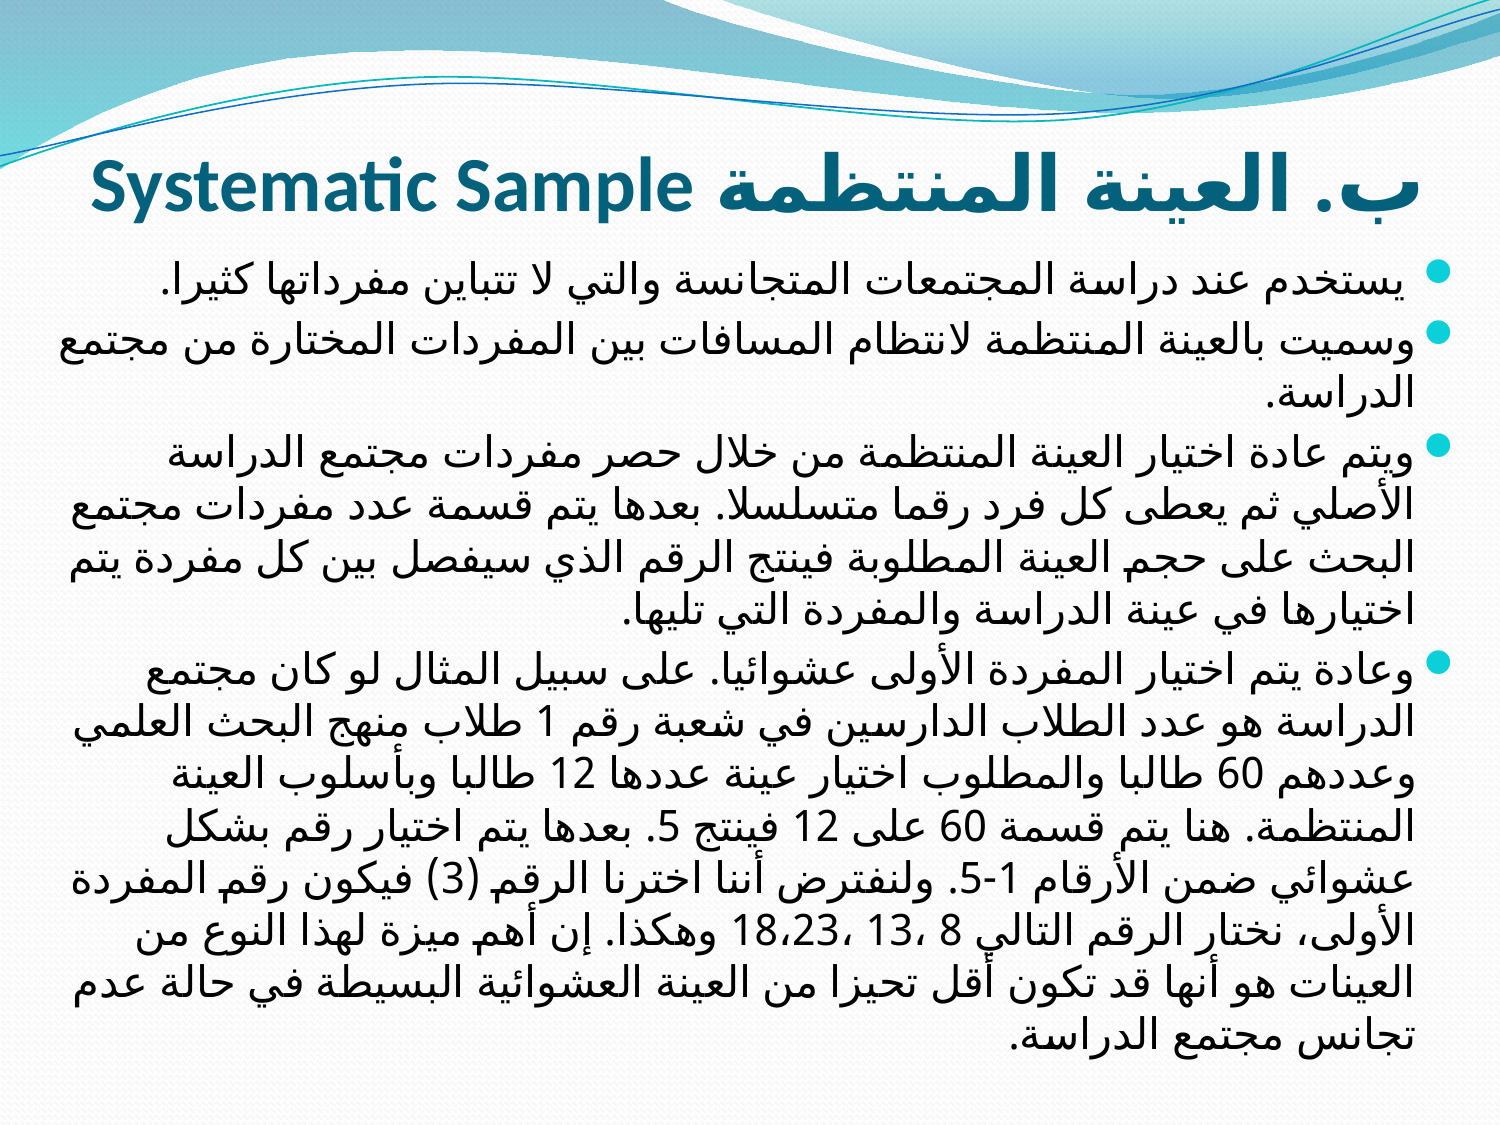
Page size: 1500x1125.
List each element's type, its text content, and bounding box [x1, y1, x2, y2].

title ب‌. العينة المنتظمة Systematic Sample [75, 115, 1425, 243]
list يستخدم عند دراسة المجتمعات المتجانسة والتي لا تتباين مفرداتها كثيرا. وسميت بالعينة المنتظمة لانتظام المسافات بين المفردات المختارة من مجتمع الدراسة. ويتم عادة اختيار العينة المنتظمة من خلال حصر مفردات مجتمع الدراسة الأصلي ثم يعطى كل فرد رقما متسلسلا. بعدها يتم قسمة عدد مفردات مجتمع البحث على حجم العينة المطلوبة فينتج الرقم الذي سيفصل بين كل مفردة يتم اختيارها في عينة الدراسة والمفردة التي تليها. وعادة يتم اختيار المفردة الأولى عشوائيا. على سبيل المثال لو كان مجتمع الدراسة هو عدد الطلاب الدارسين في شعبة رقم 1 طلاب منهج البحث العلمي وعددهم 60 طالبا والمطلوب اختيار عينة عددها 12 طالبا وبأسلوب العينة المنتظمة. هنا يتم قسمة 60 على 12 فينتج 5. بعدها يتم اختيار رقم بشكل عشوائي ضمن الأرقام 1-5. ولنفترض أننا اخترنا الرقم (3) فيكون رقم المفردة الأولى، نختار الرقم التالي 8 ،13 ،18،23 وهكذا. إن أهم ميزة لهذا النوع من العينات هو أنها قد تكون أقل تحيزا من العينة العشوائية البسيطة في حالة عدم تجانس مجتمع الدراسة. [41, 243, 1471, 1083]
